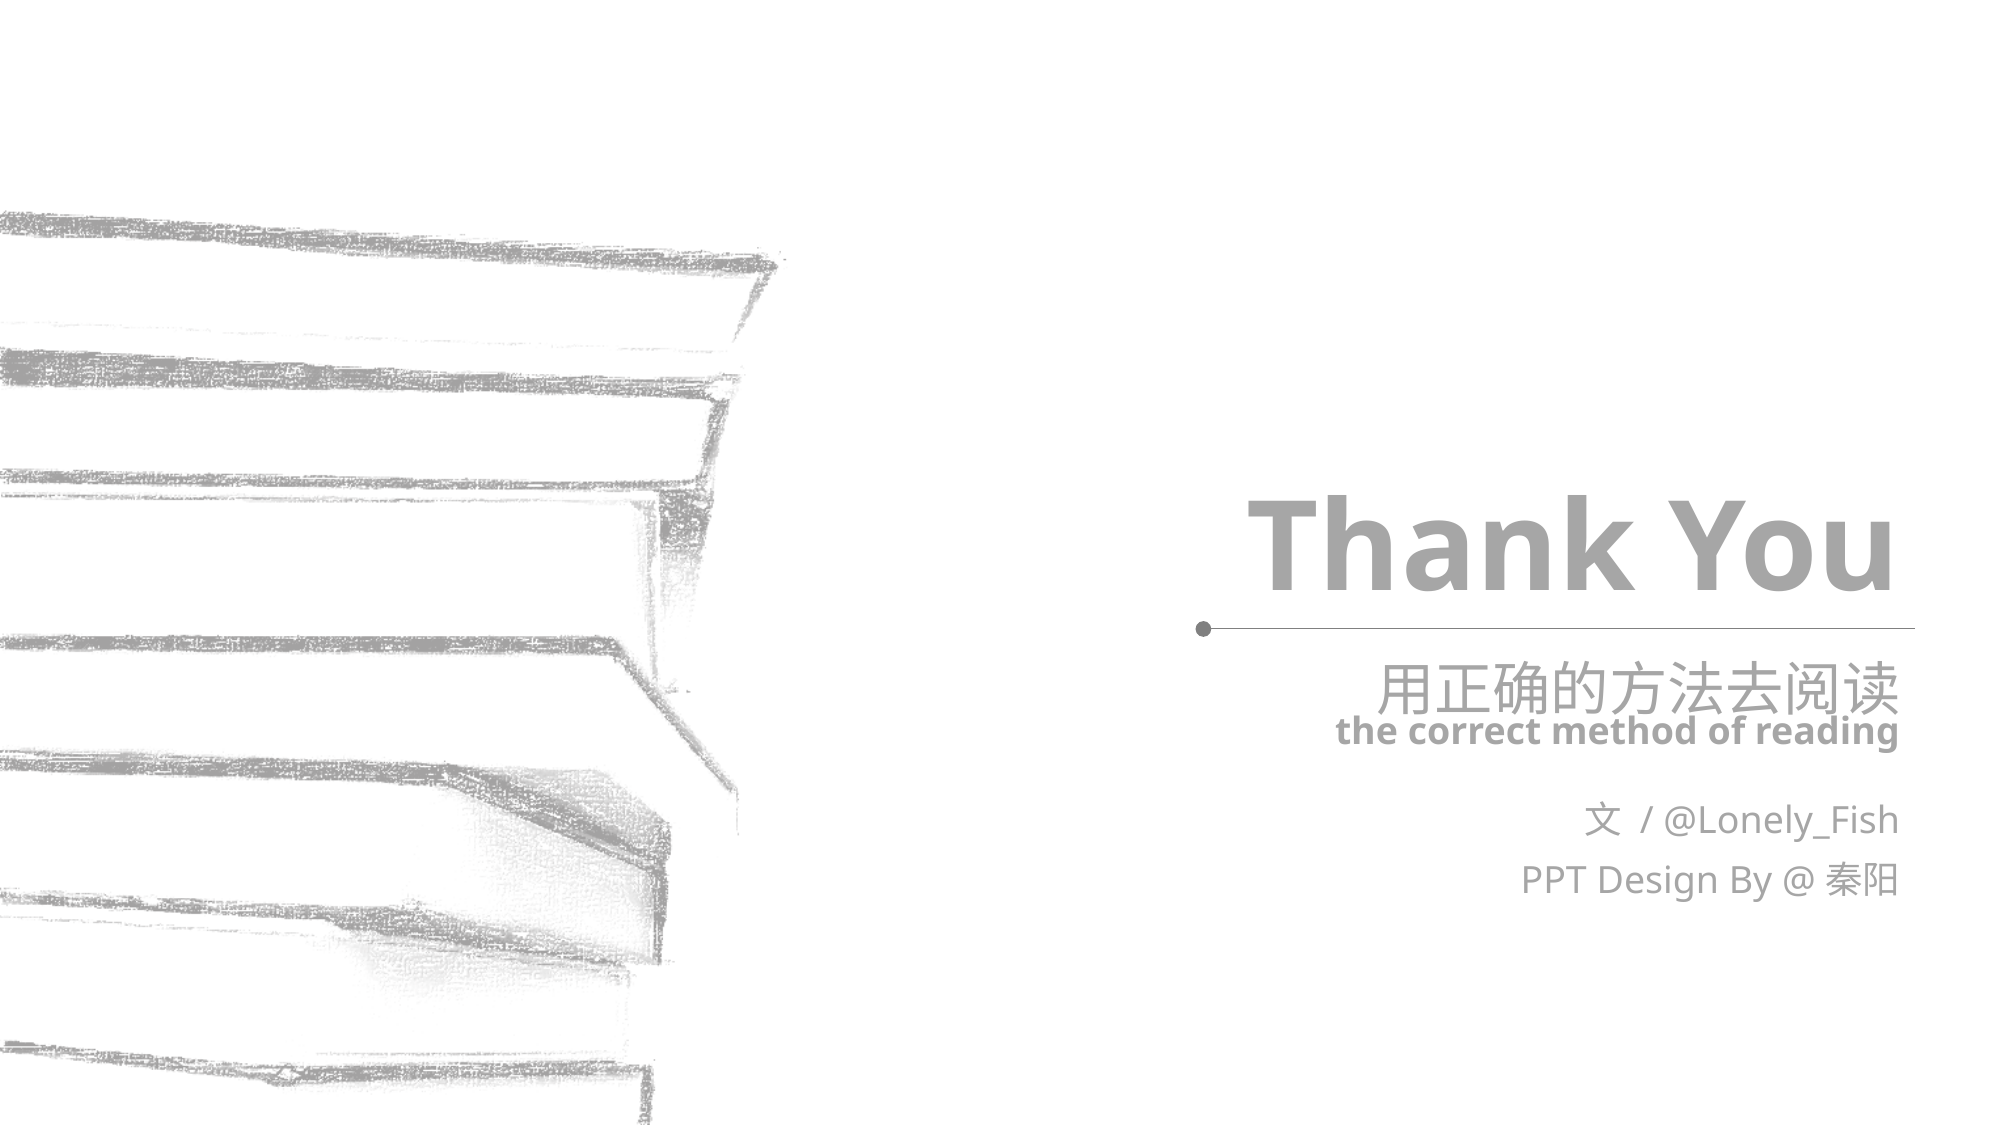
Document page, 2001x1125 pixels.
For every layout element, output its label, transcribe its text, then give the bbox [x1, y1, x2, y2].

text_box PPT Design By @秦阳 [1134, 849, 1916, 909]
text_box 文 / @Lonely_Fish [1283, 788, 1916, 848]
text_box Thank You [982, 458, 1916, 624]
text_box the correct method of reading [1251, 699, 1916, 760]
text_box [1195, 621, 1916, 637]
text_box 用正确的方法去阅读 [1206, 645, 1916, 730]
picture [0, 169, 895, 1125]
